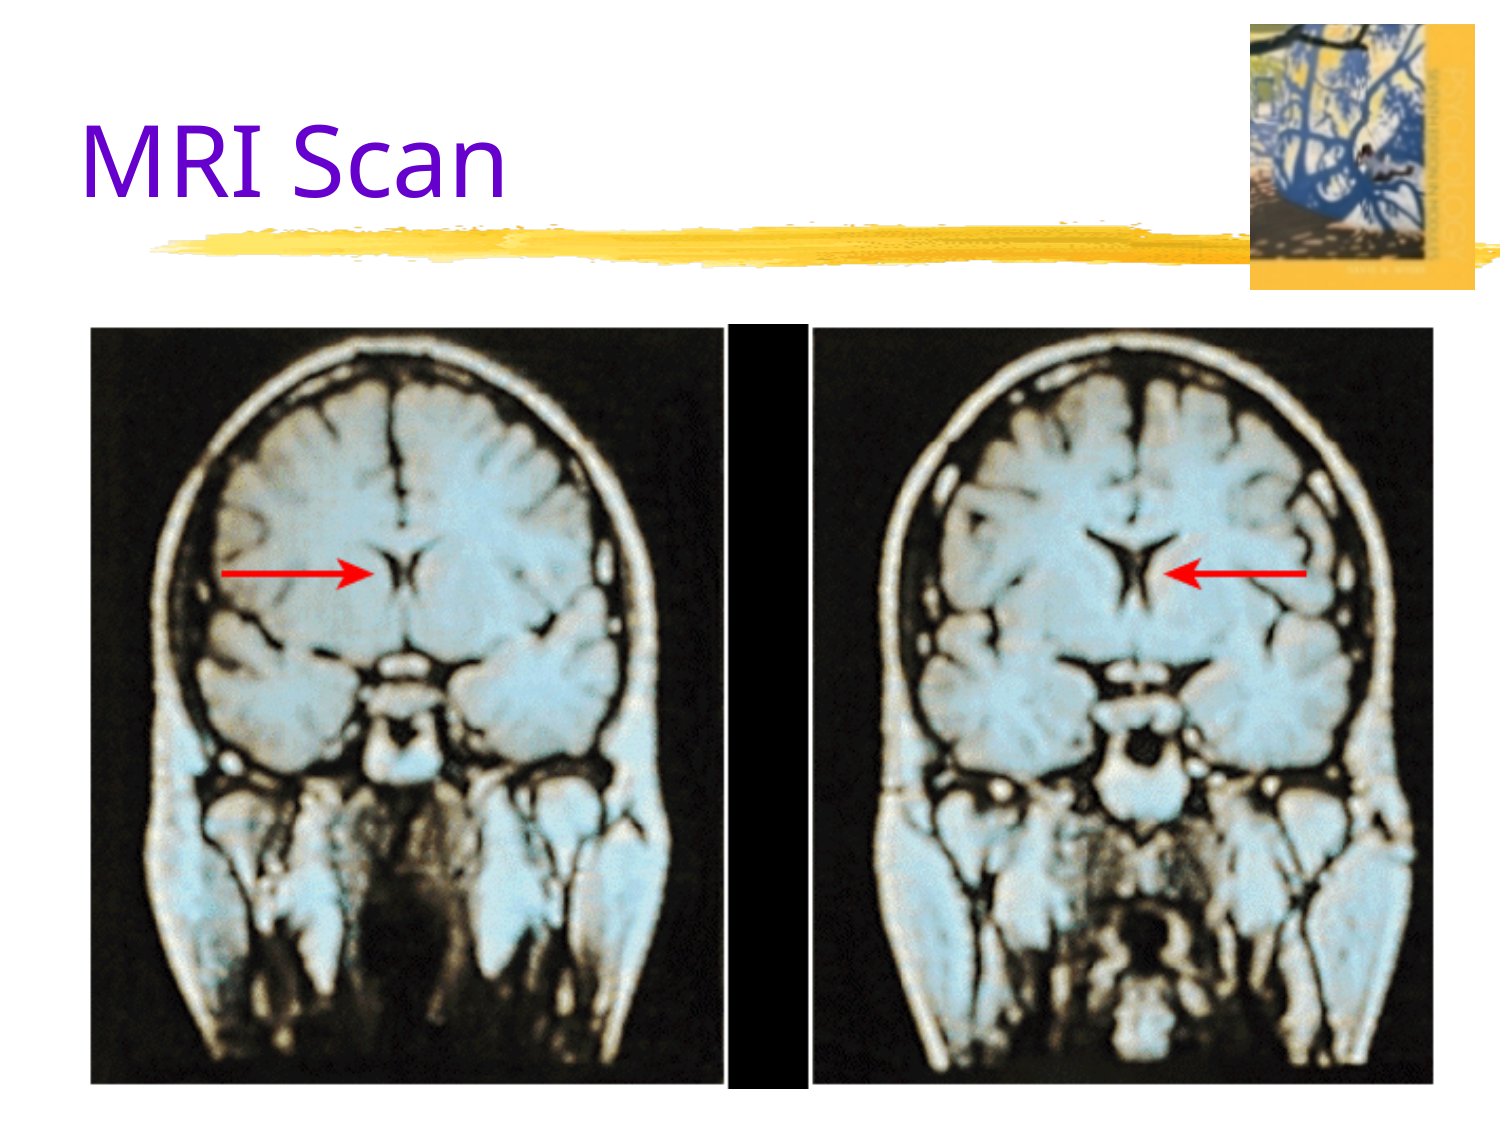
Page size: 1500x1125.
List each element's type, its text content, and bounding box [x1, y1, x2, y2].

picture [150, 24, 1500, 290]
picture [87, 324, 1438, 1089]
title MRI Scan [62, 37, 1209, 226]
